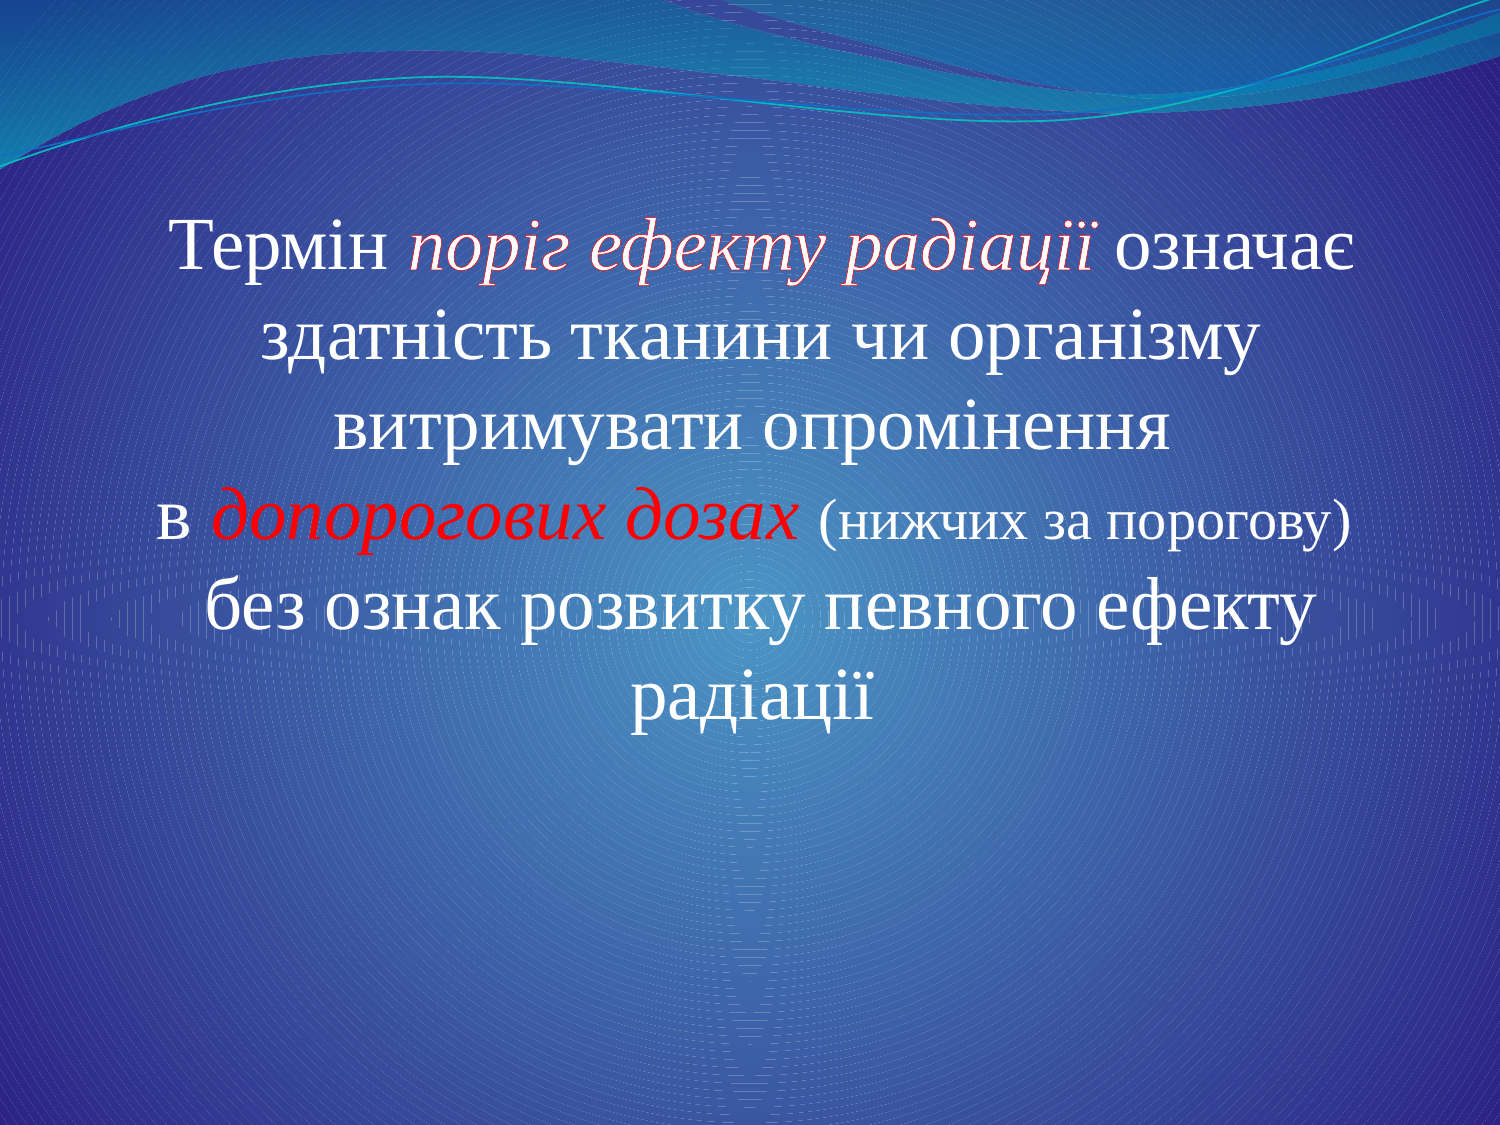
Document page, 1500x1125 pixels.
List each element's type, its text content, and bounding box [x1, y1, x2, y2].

text_box Термін поріг ефекту радіації означає здатність тканини чи організму витримувати опромінення в допорогових дозах (нижчих за порогову) без ознак розвитку певного ефекту радіації [82, 187, 1442, 743]
